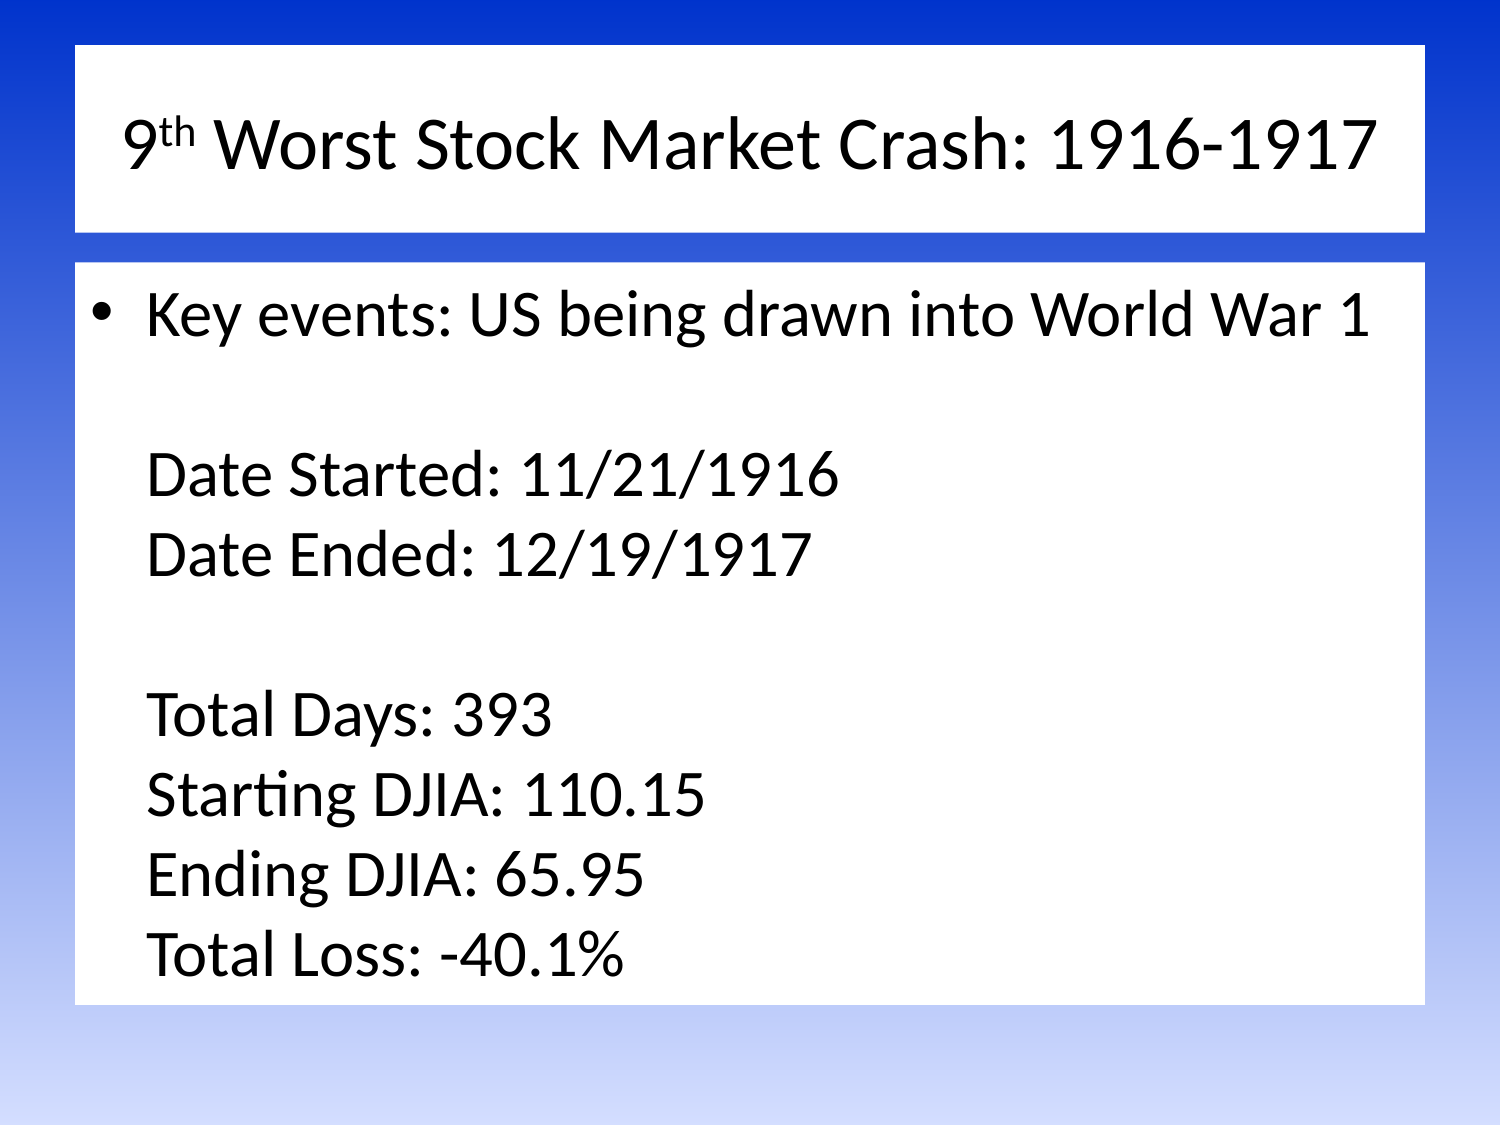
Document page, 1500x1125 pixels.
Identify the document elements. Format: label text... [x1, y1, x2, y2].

list Key events: US being drawn into World War 1 Date Started: 11/21/1916 Date Ended: 12/19/1917 Total Days: 393 Starting DJIA: 110.15 Ending DJIA: 65.95 Total Loss: -40.1% [75, 262, 1425, 1005]
title 9th Worst Stock Market Crash: 1916-1917 [75, 45, 1425, 233]
